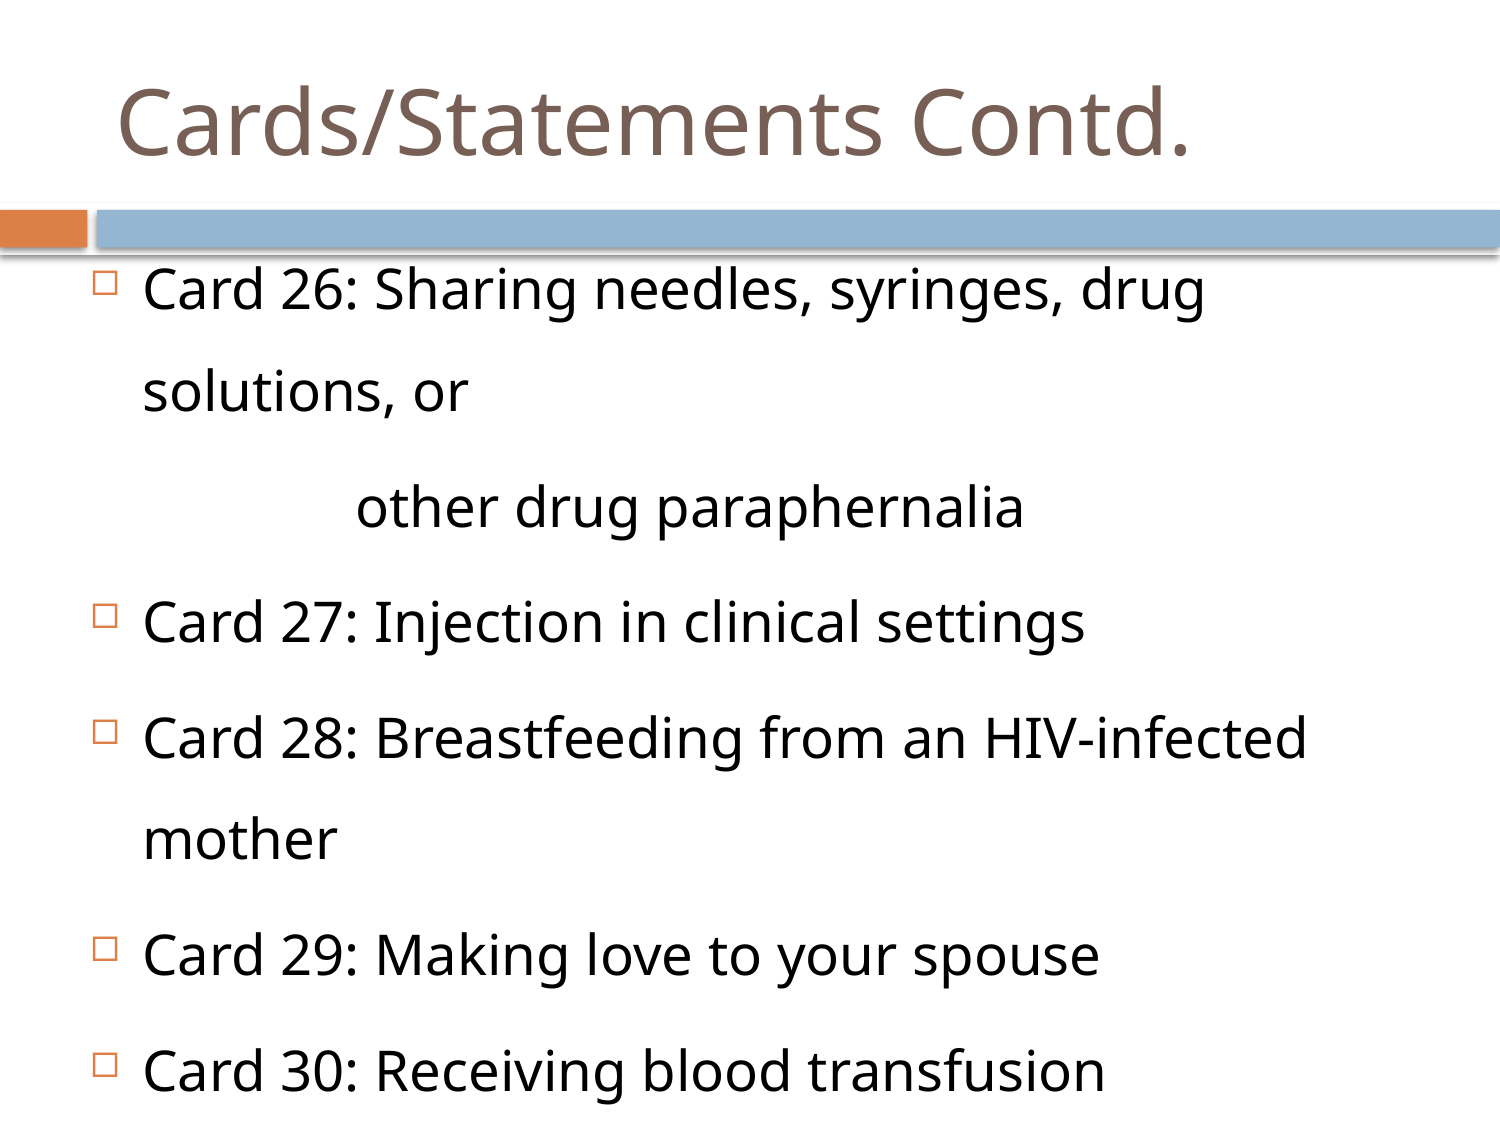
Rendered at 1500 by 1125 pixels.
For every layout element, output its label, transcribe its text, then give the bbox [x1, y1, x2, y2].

title Cards/Statements Contd. [100, 37, 1439, 201]
list Card 26: Sharing needles, syringes, drug solutions, or other drug paraphernalia Card 27: Injection in clinical settings Card 28: Breastfeeding from an HIV-infected mother Card 29: Making love to your spouse Card 30: Receiving blood transfusion Card 31: Occupational exposure to blood or body fluids [74, 212, 1438, 1076]
